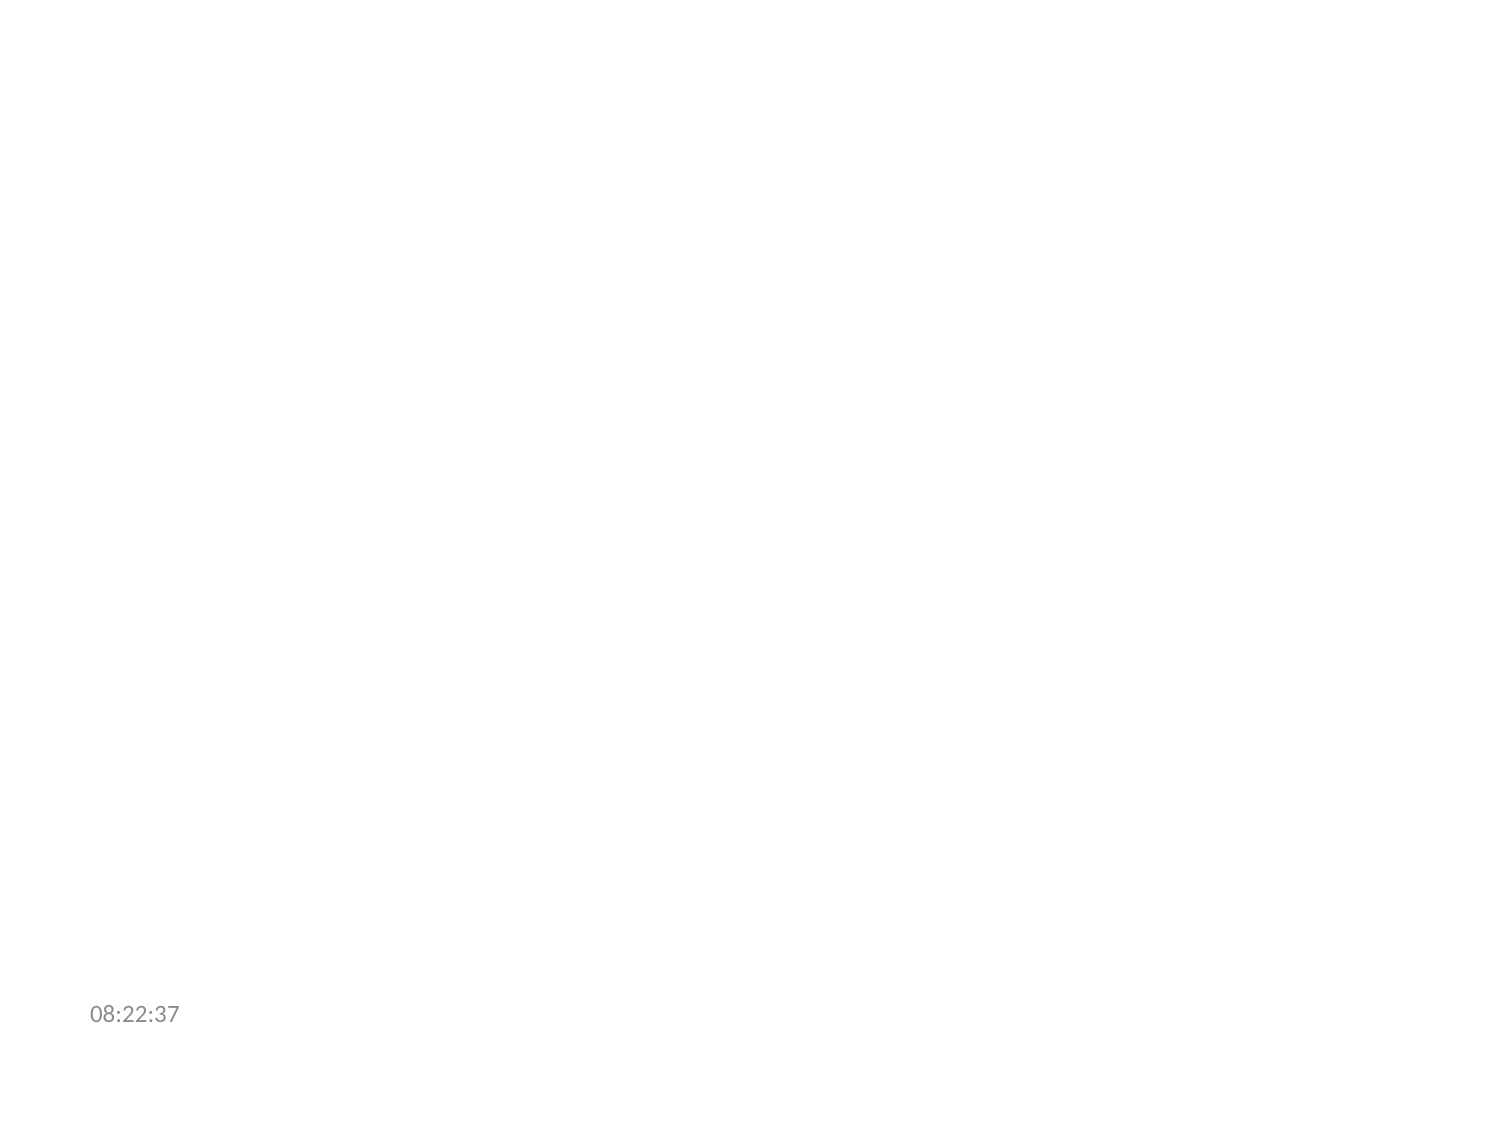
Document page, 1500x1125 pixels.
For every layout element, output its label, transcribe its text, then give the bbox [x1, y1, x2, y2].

text_box 15:35:09 [75, 982, 425, 1043]
